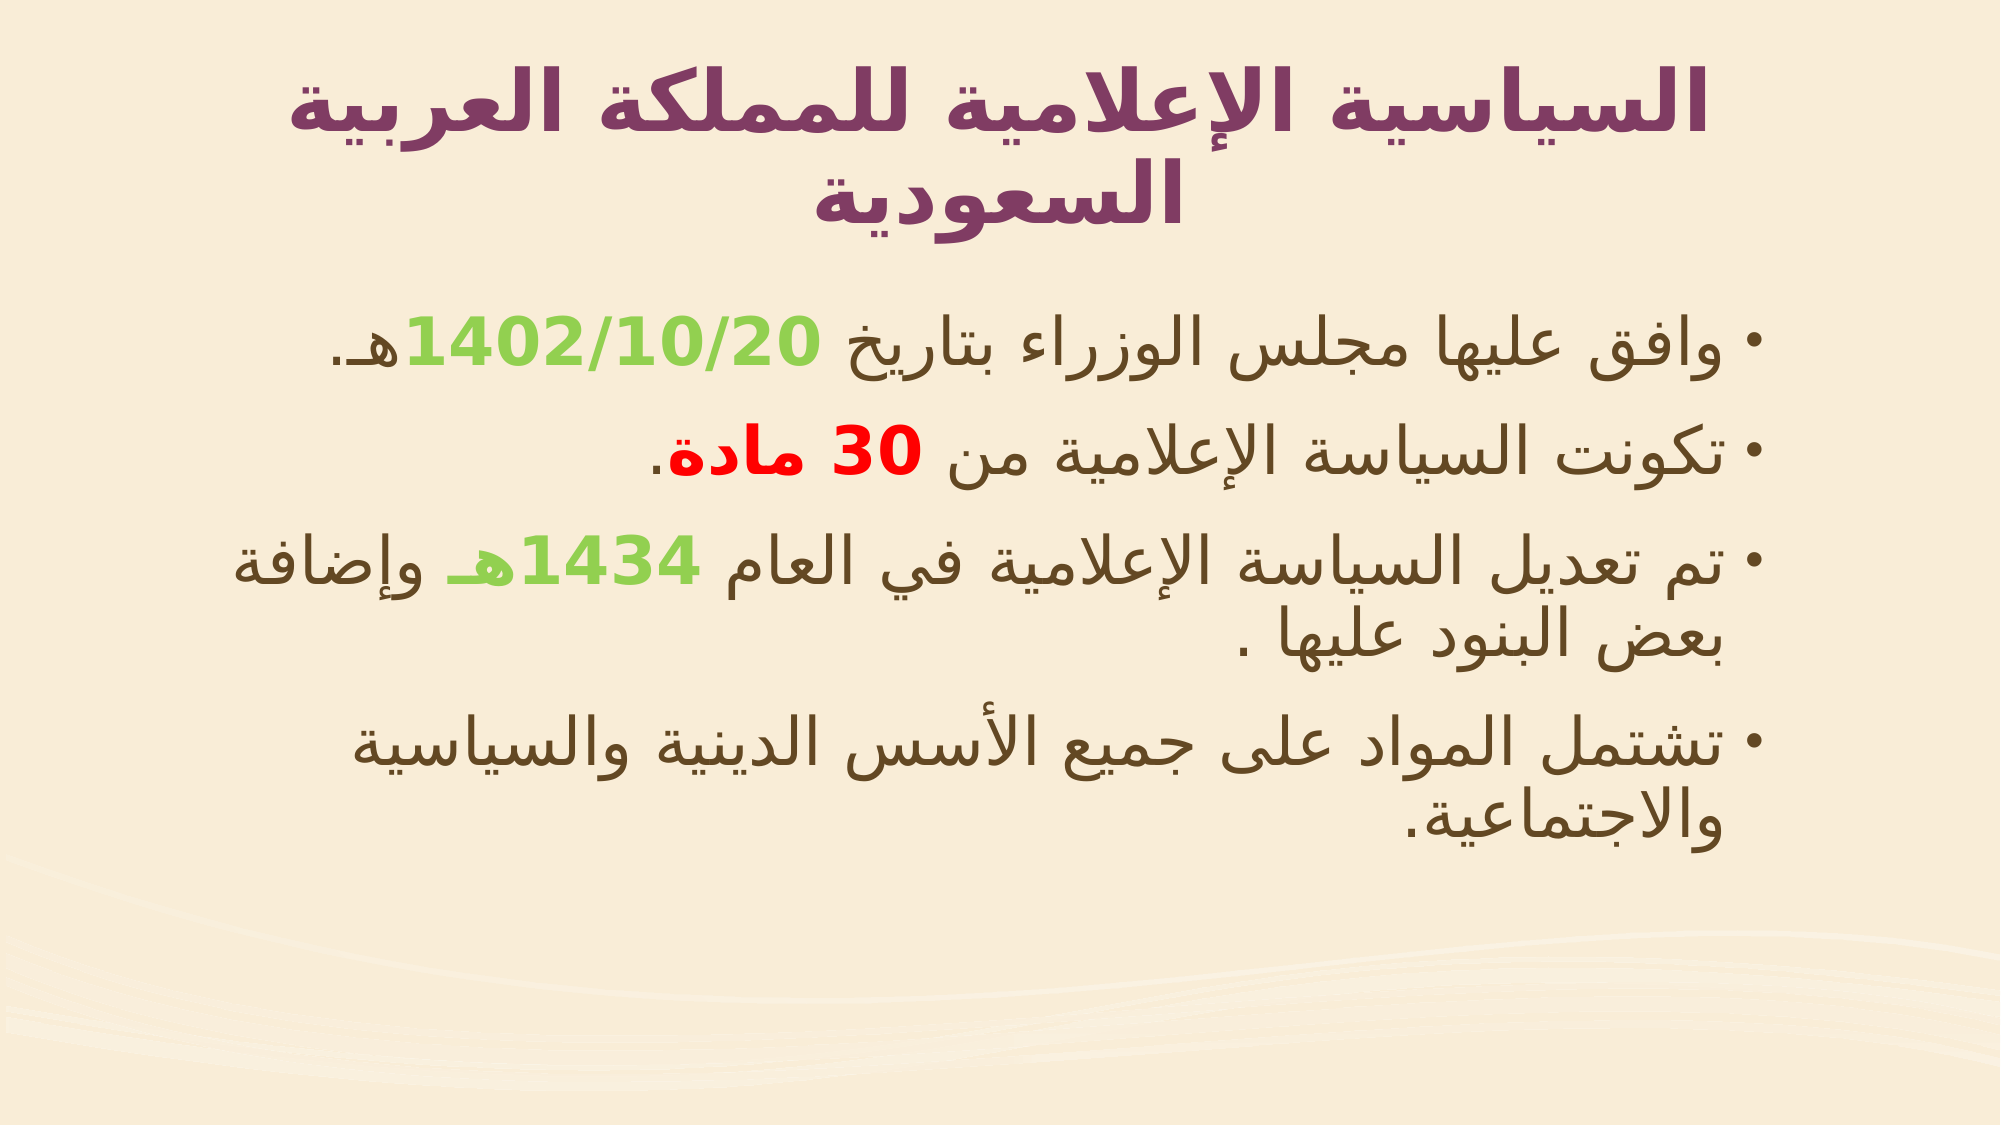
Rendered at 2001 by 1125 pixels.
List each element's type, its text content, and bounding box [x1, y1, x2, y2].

list وافق عليها مجلس الوزراء بتاريخ 1402/10/20هـ. تكونت السياسة الإعلامية من 30 مادة. تم تعديل السياسة الإعلامية في العام 1434هـ وإضافة بعض البنود عليها . تشتمل المواد على جميع الأسس الدينية والسياسية والاجتماعية. [212, 299, 1788, 950]
title السياسية الإعلامية للمملكة العربية السعودية [212, 50, 1788, 250]
